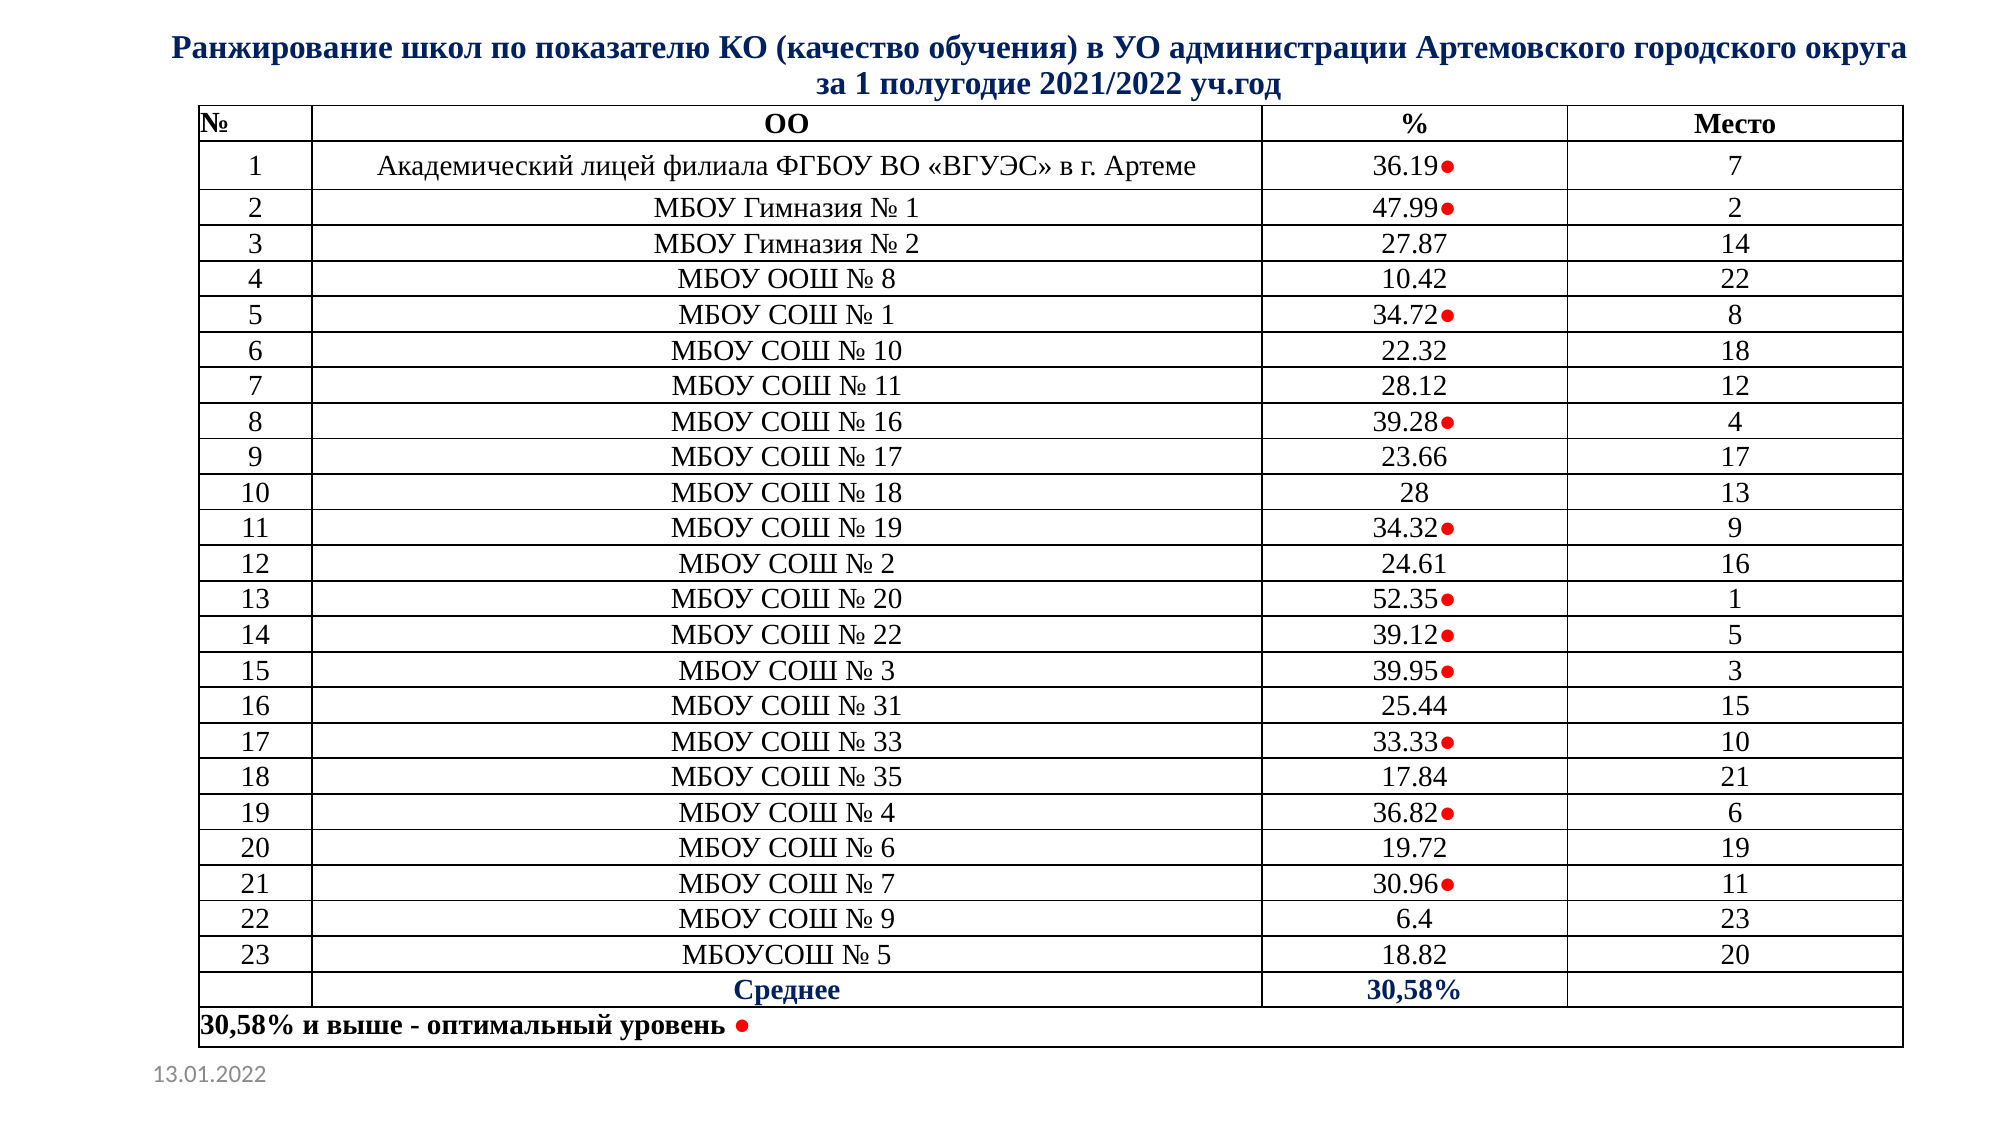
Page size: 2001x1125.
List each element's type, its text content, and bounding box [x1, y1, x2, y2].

table_cell МБОУ СОШ № 18 [313, 475, 1261, 509]
table_cell 18.82 [1263, 937, 1567, 971]
table_cell 9 [1568, 510, 1902, 544]
table_cell МБОУ СОШ № 35 [313, 759, 1261, 793]
table_cell 21 [200, 866, 311, 900]
table_cell 11 [1568, 866, 1902, 900]
table_cell 25.44 [1263, 688, 1567, 722]
table_cell 17.84 [1263, 759, 1567, 793]
table_cell 1 [1568, 582, 1902, 615]
table_cell 28.12 [1263, 368, 1567, 402]
table_cell 23 [1568, 901, 1902, 935]
table_cell 12 [200, 546, 311, 580]
table_cell 15 [1568, 688, 1902, 722]
table_cell 28 [1263, 475, 1567, 509]
table_cell 10.42 [1263, 262, 1567, 295]
table_cell 21 [1568, 759, 1902, 793]
table_cell 23 [200, 937, 311, 971]
table_cell 2 [1568, 190, 1902, 224]
table_cell 52.35● [1263, 582, 1567, 615]
table_cell МБОУ СОШ № 3 [313, 653, 1261, 686]
table_cell 19.72 [1263, 830, 1567, 864]
table_cell МБОУ СОШ № 22 [313, 617, 1261, 651]
table_cell МБОУ СОШ № 33 [313, 724, 1261, 757]
table_cell МБОУ ООШ № 8 [313, 262, 1261, 295]
table_header № [200, 106, 311, 140]
table_cell 17 [200, 724, 311, 757]
table_cell 33.33● [1263, 724, 1567, 757]
table_cell 47.99● [1263, 190, 1567, 224]
table_cell МБОУ Гимназия № 1 [313, 190, 1261, 224]
table_cell 17 [1568, 439, 1902, 473]
table_cell 13 [1568, 475, 1902, 509]
table_cell 39.12● [1263, 617, 1567, 651]
table_cell 19 [200, 795, 311, 829]
table_cell 10 [1568, 724, 1902, 757]
table_cell 22.32 [1263, 333, 1567, 366]
table_cell 36.19● [1263, 142, 1567, 189]
table_cell Среднее [313, 973, 1261, 1006]
table_cell МБОУ СОШ № 31 [313, 688, 1261, 722]
table_cell 23.66 [1263, 439, 1567, 473]
table_cell 30.96● [1263, 866, 1567, 900]
table_cell 22 [200, 901, 311, 935]
title Ранжирование школ по показателю КО (качество обучения) в УО администрации Артемовского городского округа за 1 полугодие 2021/2022 уч.год [137, 26, 1961, 106]
table_cell 20 [1568, 937, 1902, 971]
table_cell МБОУ СОШ № 20 [313, 582, 1261, 615]
table_cell 3 [200, 226, 311, 260]
table_header Место [1568, 106, 1902, 140]
table_cell 14 [200, 617, 311, 651]
table_cell 2 [200, 190, 311, 224]
table_cell 15 [200, 653, 311, 686]
table_cell 18 [200, 759, 311, 793]
table_cell 12 [1568, 368, 1902, 402]
table_cell 4 [1568, 404, 1902, 438]
table_cell 18 [1568, 333, 1902, 366]
table_cell МБОУ СОШ № 6 [313, 830, 1261, 864]
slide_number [137, 1042, 588, 1103]
table_cell 5 [200, 297, 311, 331]
table_cell МБОУ Гимназия № 2 [313, 226, 1261, 260]
table_cell 10 [200, 475, 311, 509]
table_header ОО [313, 106, 1261, 140]
table_cell 39.95● [1263, 653, 1567, 686]
table_cell 3 [1568, 653, 1902, 686]
table_cell 34.32● [1263, 510, 1567, 544]
table_cell 6 [200, 333, 311, 366]
table_cell [200, 973, 311, 1006]
table_cell 4 [200, 262, 311, 295]
table_cell 39.28● [1263, 404, 1567, 438]
table_cell 7 [1568, 142, 1902, 189]
table_cell 6.4 [1263, 901, 1567, 935]
table_cell 8 [1568, 297, 1902, 331]
table_cell 36.82● [1263, 795, 1567, 829]
table_header % [1263, 106, 1567, 140]
table_cell 16 [200, 688, 311, 722]
table_cell 16 [1568, 546, 1902, 580]
table_cell 7 [200, 368, 311, 402]
table_cell МБОУ СОШ № 16 [313, 404, 1261, 438]
table_cell 34.72● [1263, 297, 1567, 331]
table_cell МБОУ СОШ № 17 [313, 439, 1261, 473]
table_cell МБОУ СОШ № 1 [313, 297, 1261, 331]
table_cell 14 [1568, 226, 1902, 260]
table_cell МБОУСОШ № 5 [313, 937, 1261, 971]
table_cell 20 [200, 830, 311, 864]
table_cell 22 [1568, 262, 1902, 295]
table_cell МБОУ СОШ № 11 [313, 368, 1261, 402]
table_cell 30,58% и выше - оптимальный уровень ● [200, 1008, 1902, 1046]
table_cell 19 [1568, 830, 1902, 864]
table_cell 30,58% [1263, 973, 1567, 1006]
table_cell 6 [1568, 795, 1902, 829]
table_cell 11 [200, 510, 311, 544]
table_cell МБОУ СОШ № 10 [313, 333, 1261, 366]
table_cell Академический лицей филиала ФГБОУ ВО «ВГУЭС» в г. Артеме [313, 142, 1261, 189]
table_cell МБОУ СОШ № 7 [313, 866, 1261, 900]
table_cell 9 [200, 439, 311, 473]
table_cell 1 [200, 142, 311, 189]
table_cell 24.61 [1263, 546, 1567, 580]
table_cell 27.87 [1263, 226, 1567, 260]
table_cell МБОУ СОШ № 2 [313, 546, 1261, 580]
table_cell МБОУ СОШ № 4 [313, 795, 1261, 829]
table_cell [1568, 973, 1902, 1006]
table_cell 5 [1568, 617, 1902, 651]
table_cell МБОУ СОШ № 19 [313, 510, 1261, 544]
table_cell МБОУ СОШ № 9 [313, 901, 1261, 935]
table_cell 8 [200, 404, 311, 438]
table_cell 13 [200, 582, 311, 615]
